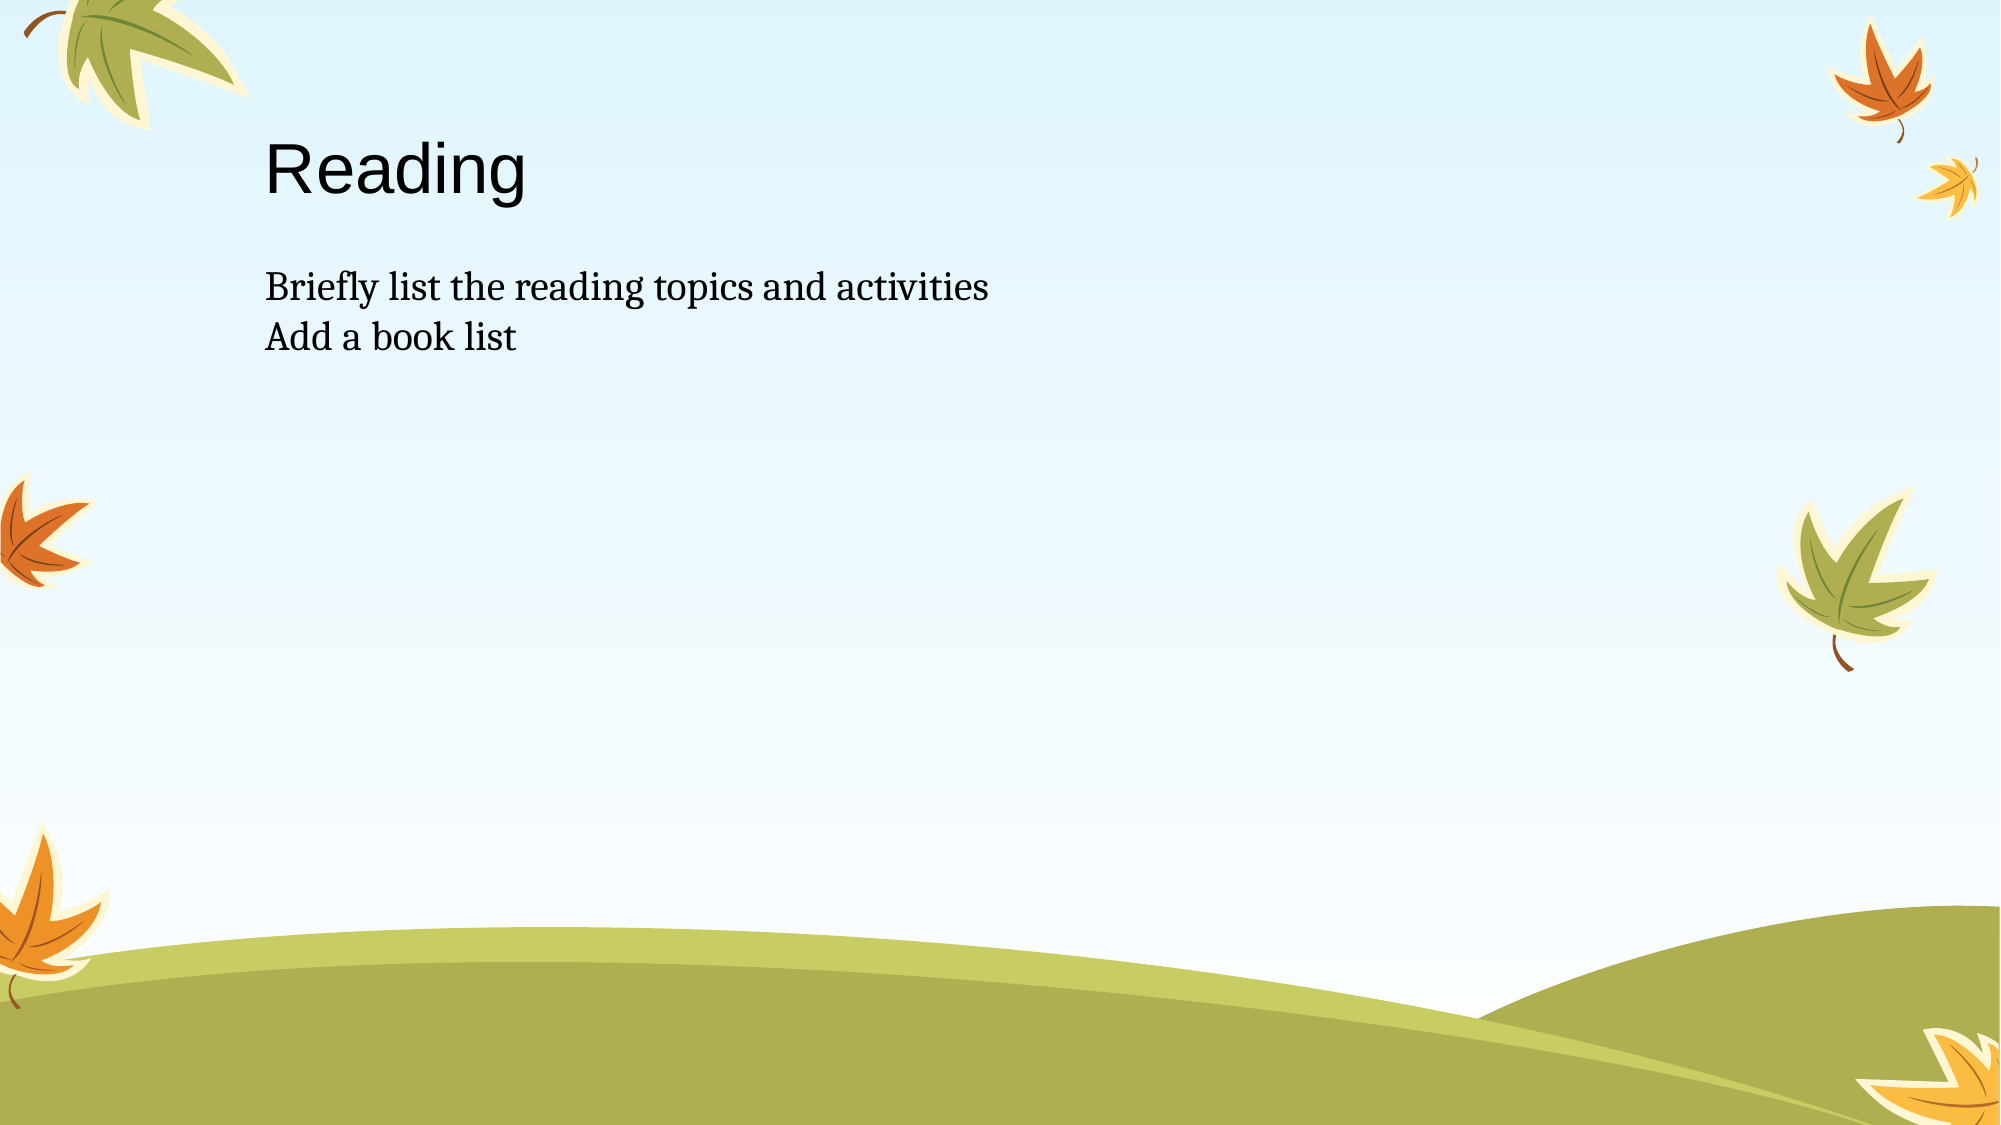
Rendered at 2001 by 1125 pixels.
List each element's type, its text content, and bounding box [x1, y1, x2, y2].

title Reading [249, 12, 1749, 216]
list Briefly list the reading topics and activities Add a book list [249, 251, 1750, 919]
